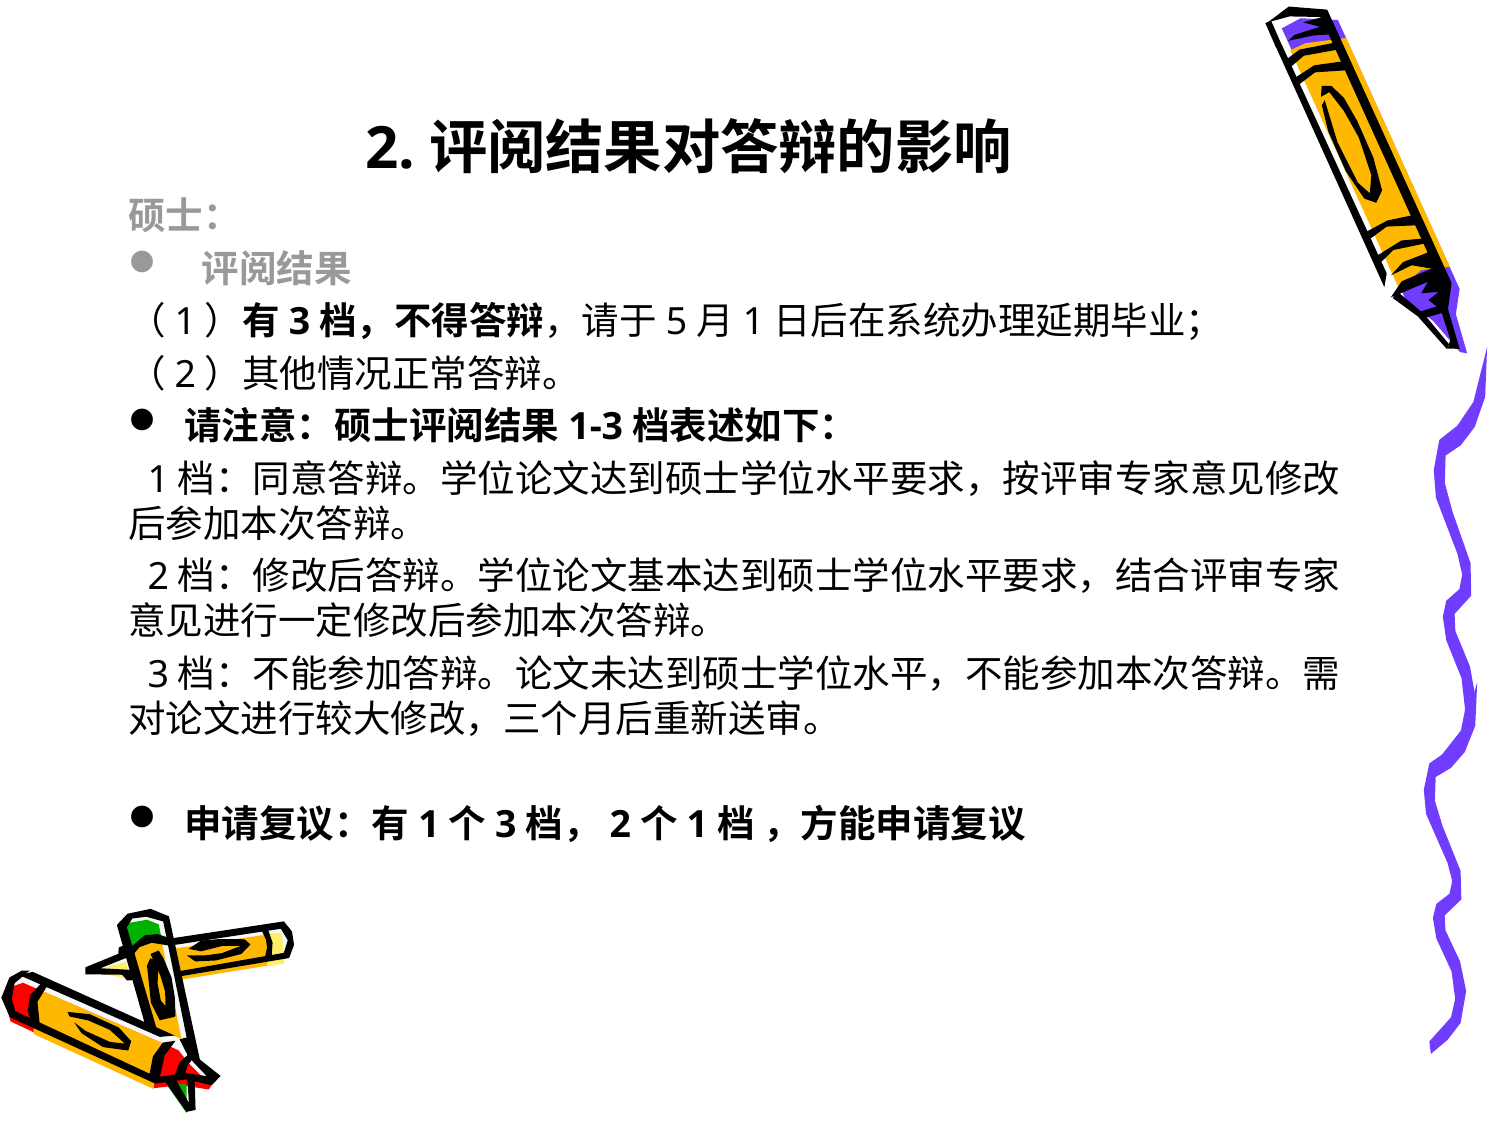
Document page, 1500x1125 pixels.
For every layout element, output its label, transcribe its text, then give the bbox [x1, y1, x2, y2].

title 2.评阅结果对答辩的影响 [124, 0, 1253, 184]
list 硕士： 评阅结果 （1）有3档，不得答辩，请于5月1日后在系统办理延期毕业； （2）其他情况正常答辩。 请注意：硕士评阅结果1-3档表述如下： 1档：同意答辩。学位论文达到硕士学位水平要求，按评审专家意见修改后参加本次答辩。 2档：修改后答辩。学位论文基本达到硕士学位水平要求，结合评审专家意见进行一定修改后参加本次答辩。 3档：不能参加答辩。论文未达到硕士学位水平，不能参加本次答辩。需对论文进行较大修改，三个月后重新送审。 申请复议：有1个3档，2个1档 ，方能申请复议 [112, 184, 1376, 901]
